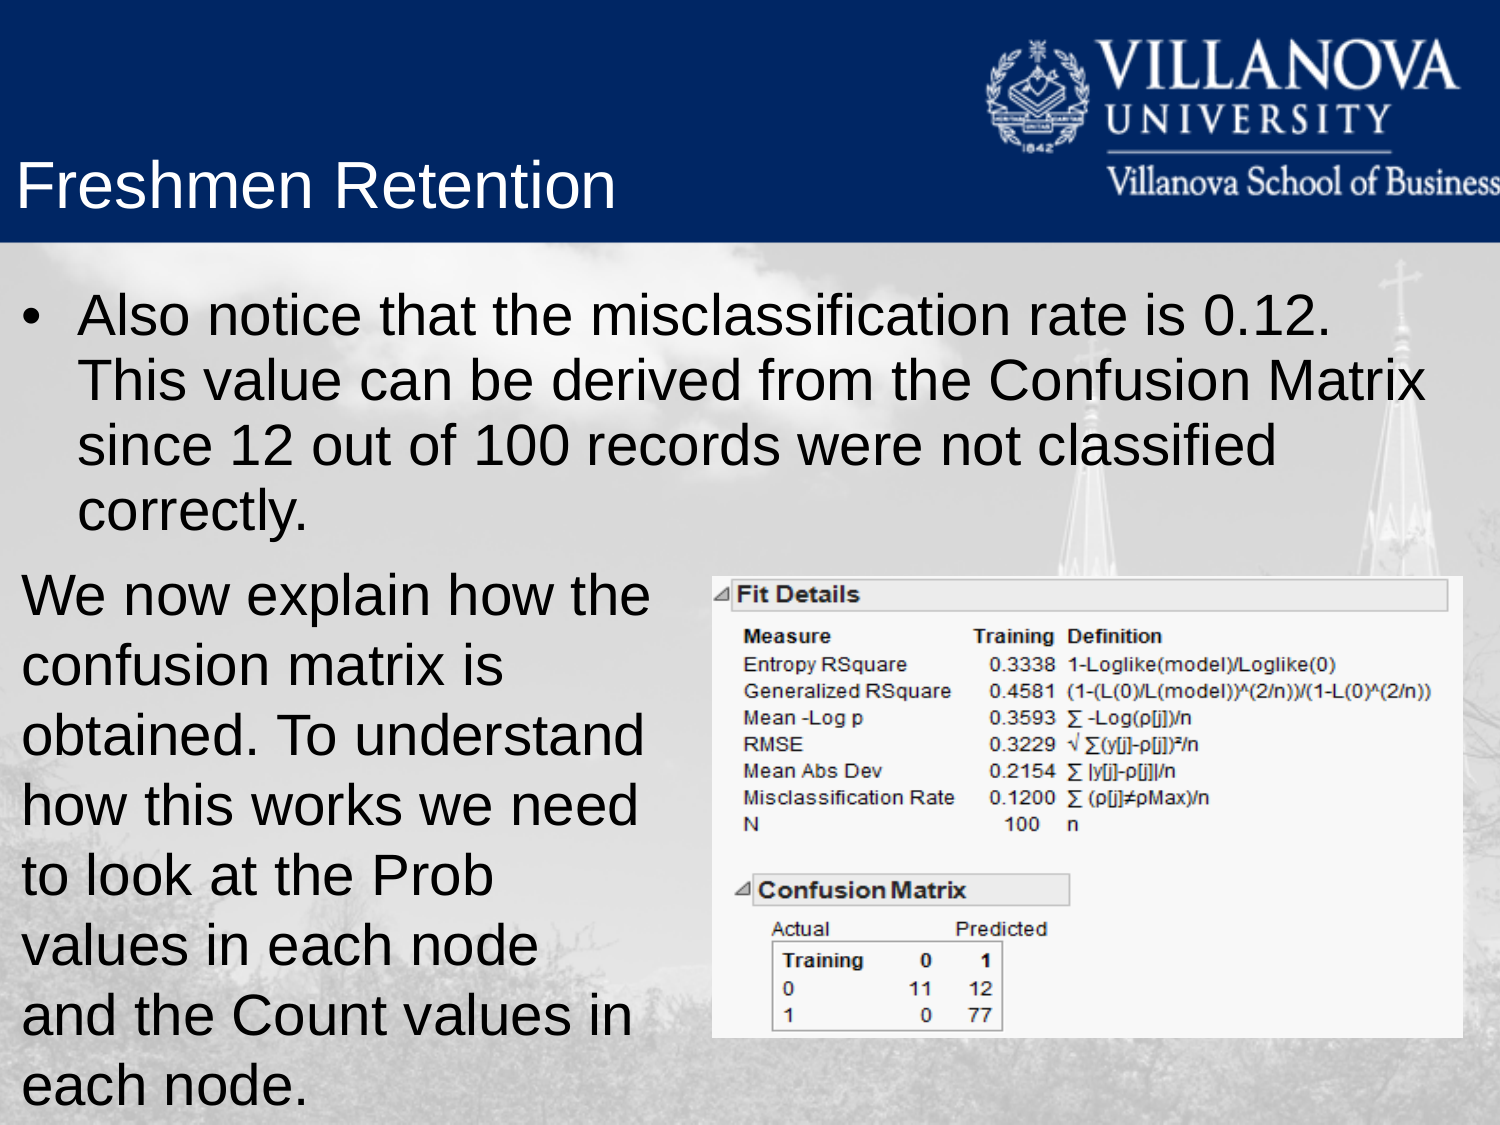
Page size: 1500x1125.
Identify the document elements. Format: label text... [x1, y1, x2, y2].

text_box Freshmen Retention [0, 50, 1350, 238]
text_box We now explain how the confusion matrix is obtained. To understand how this works we need to look at the Prob values in each node and the Count values in each node. [6, 549, 669, 1125]
list Also notice that the misclassification rate is 0.12. This value can be derived from the Confusion Matrix since 12 out of 100 records were not classified correctly. [6, 275, 1457, 1050]
picture [0, 0, 1500, 1125]
